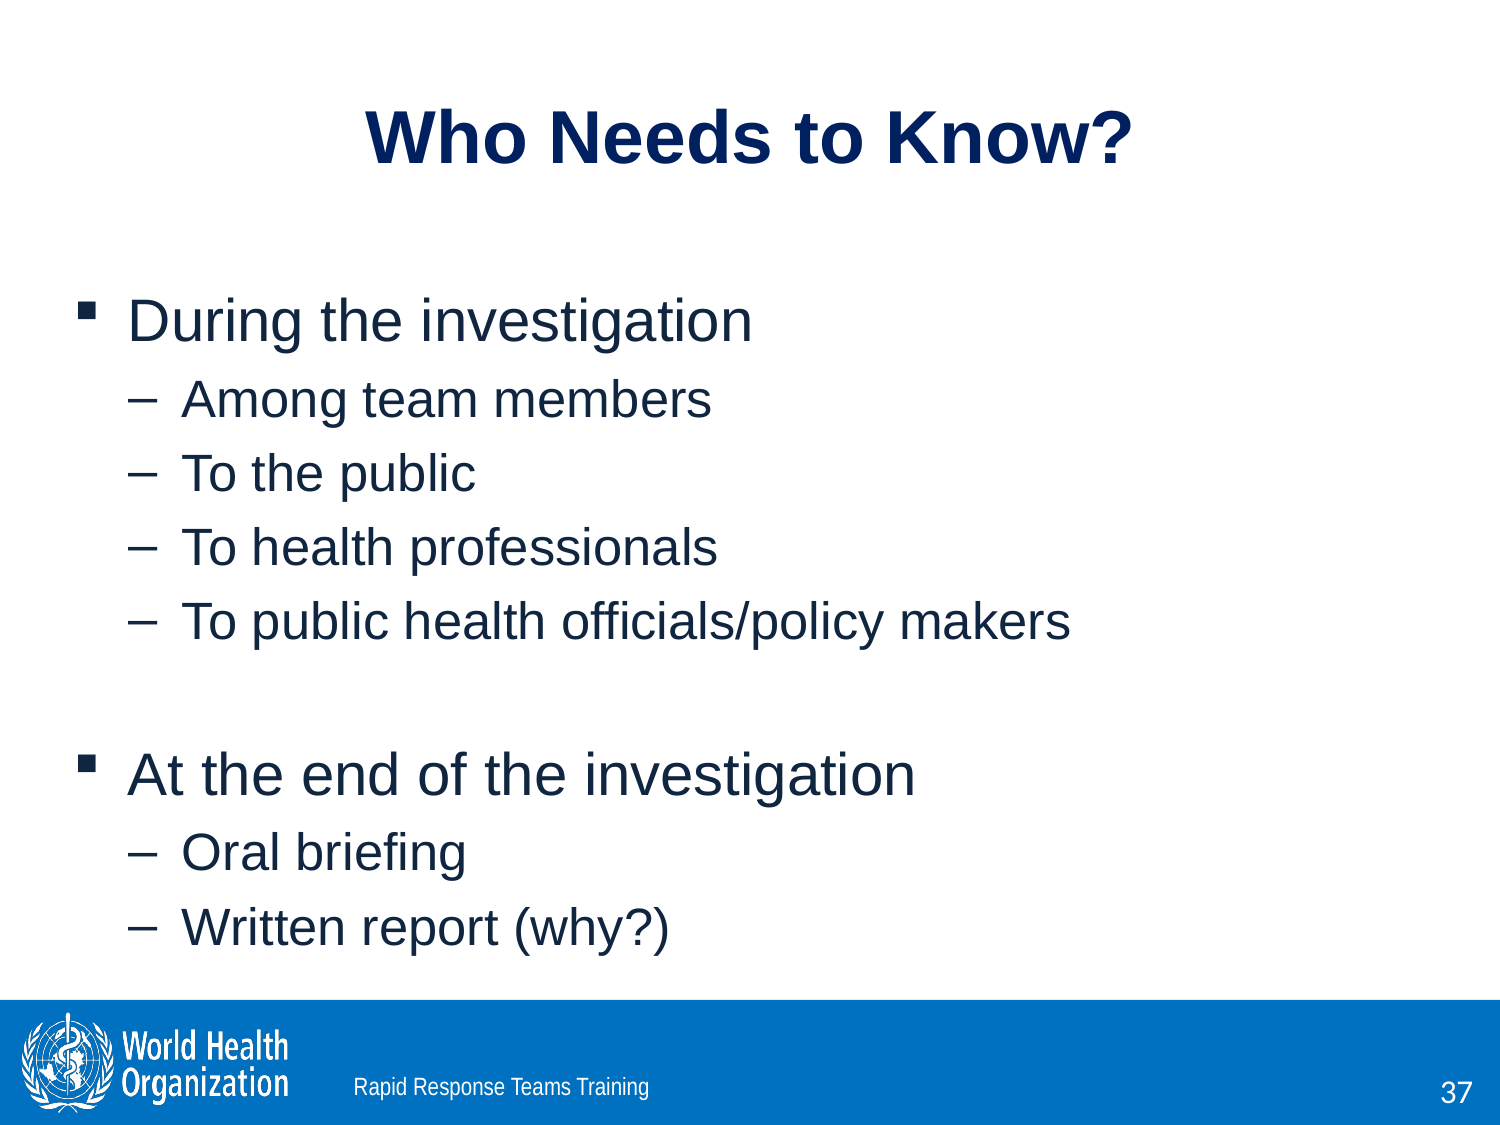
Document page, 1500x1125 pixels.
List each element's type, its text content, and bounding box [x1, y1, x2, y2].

picture [21, 1012, 288, 1113]
text_box During the investigation Among team members To the public To health professionals To public health officials/policy makers At the end of the investigation Oral briefing Written report (why?) [58, 236, 1088, 1024]
text_box Who Needs to Know? [62, 81, 1439, 244]
